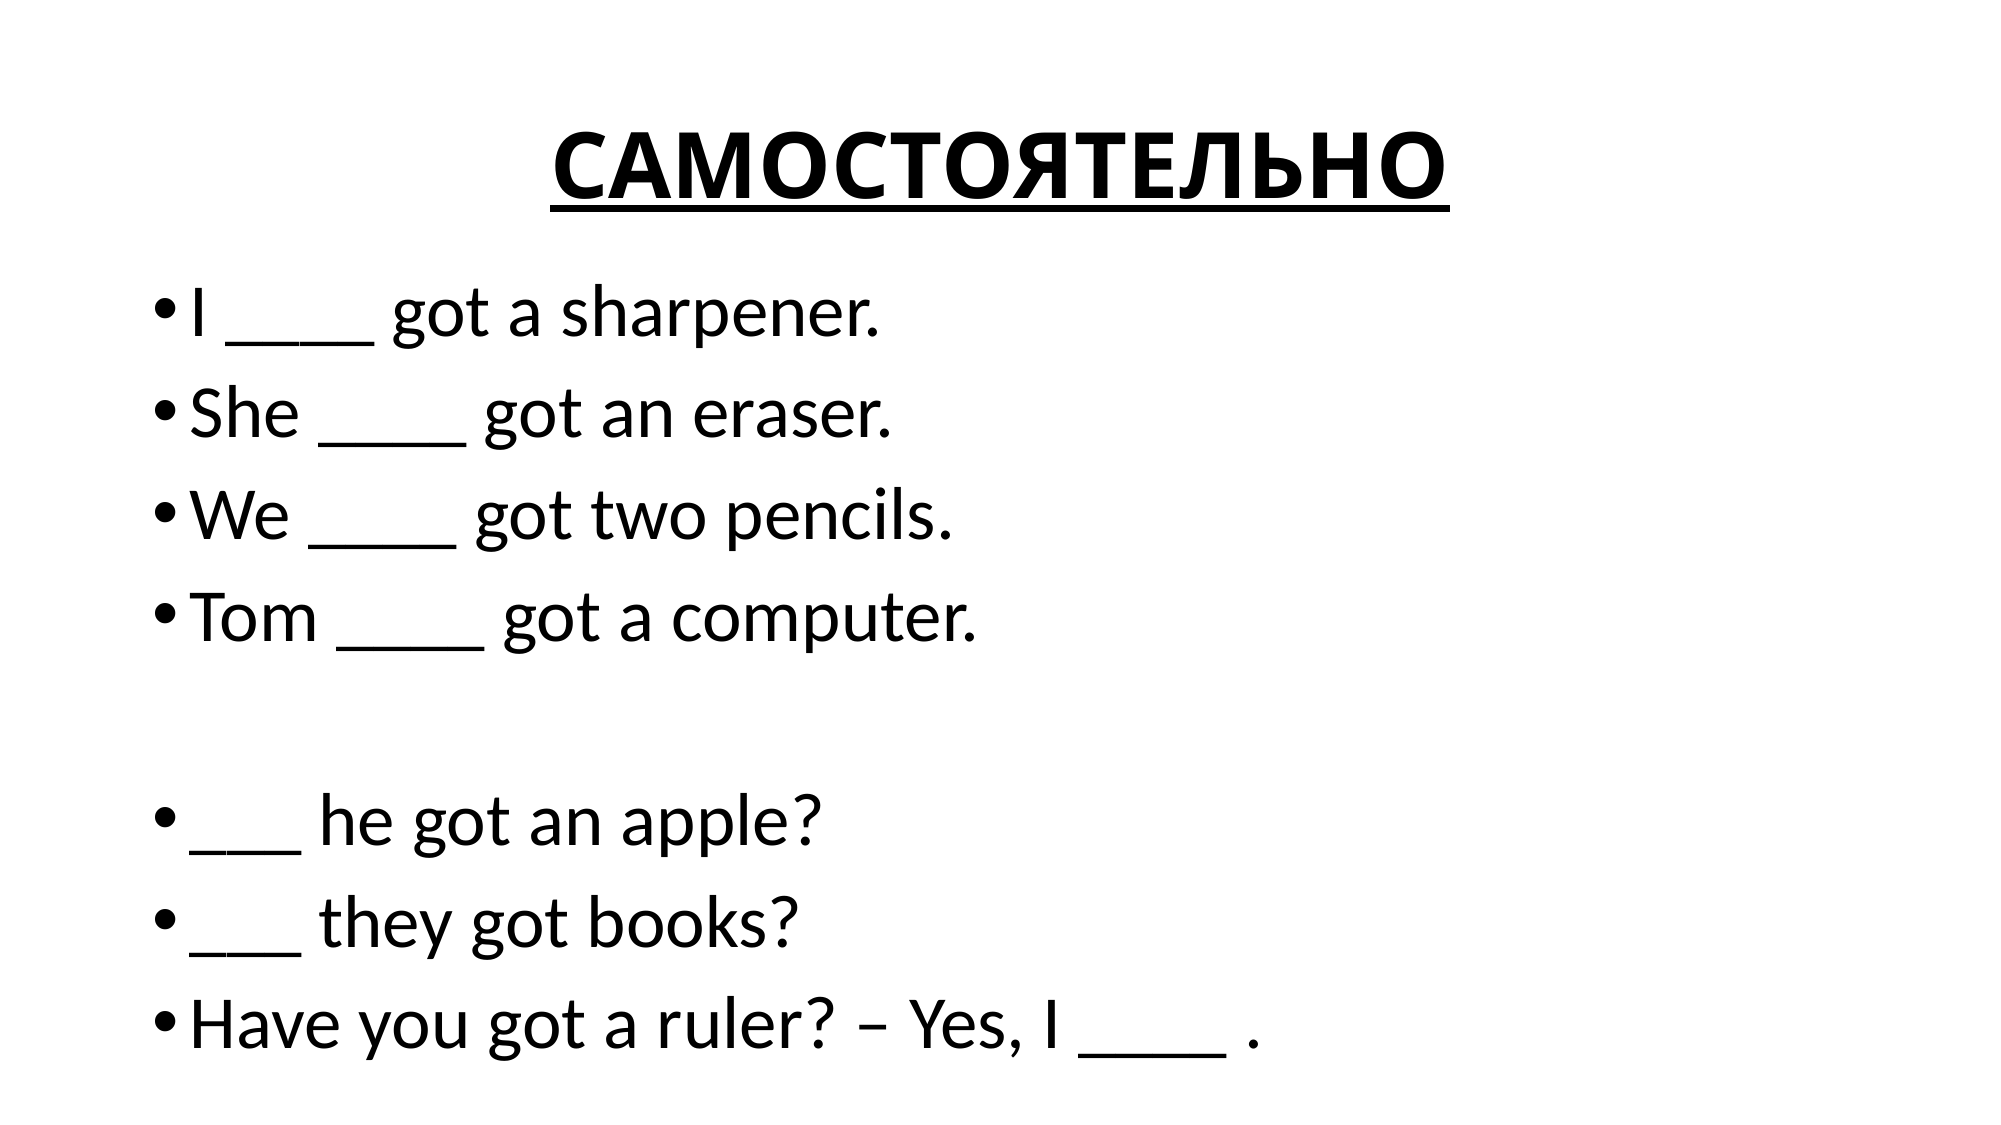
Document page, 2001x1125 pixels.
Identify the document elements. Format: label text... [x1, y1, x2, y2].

title САМОСТОЯТЕЛЬНО [137, 59, 1863, 263]
list I ____ got a sharpener. She ____ got an eraser. We ____ got two pencils. Tom ____ got a computer. ___ he got an apple? ___ they got books? Have you got a ruler? – Yes, I ____ . [137, 263, 1863, 1014]
